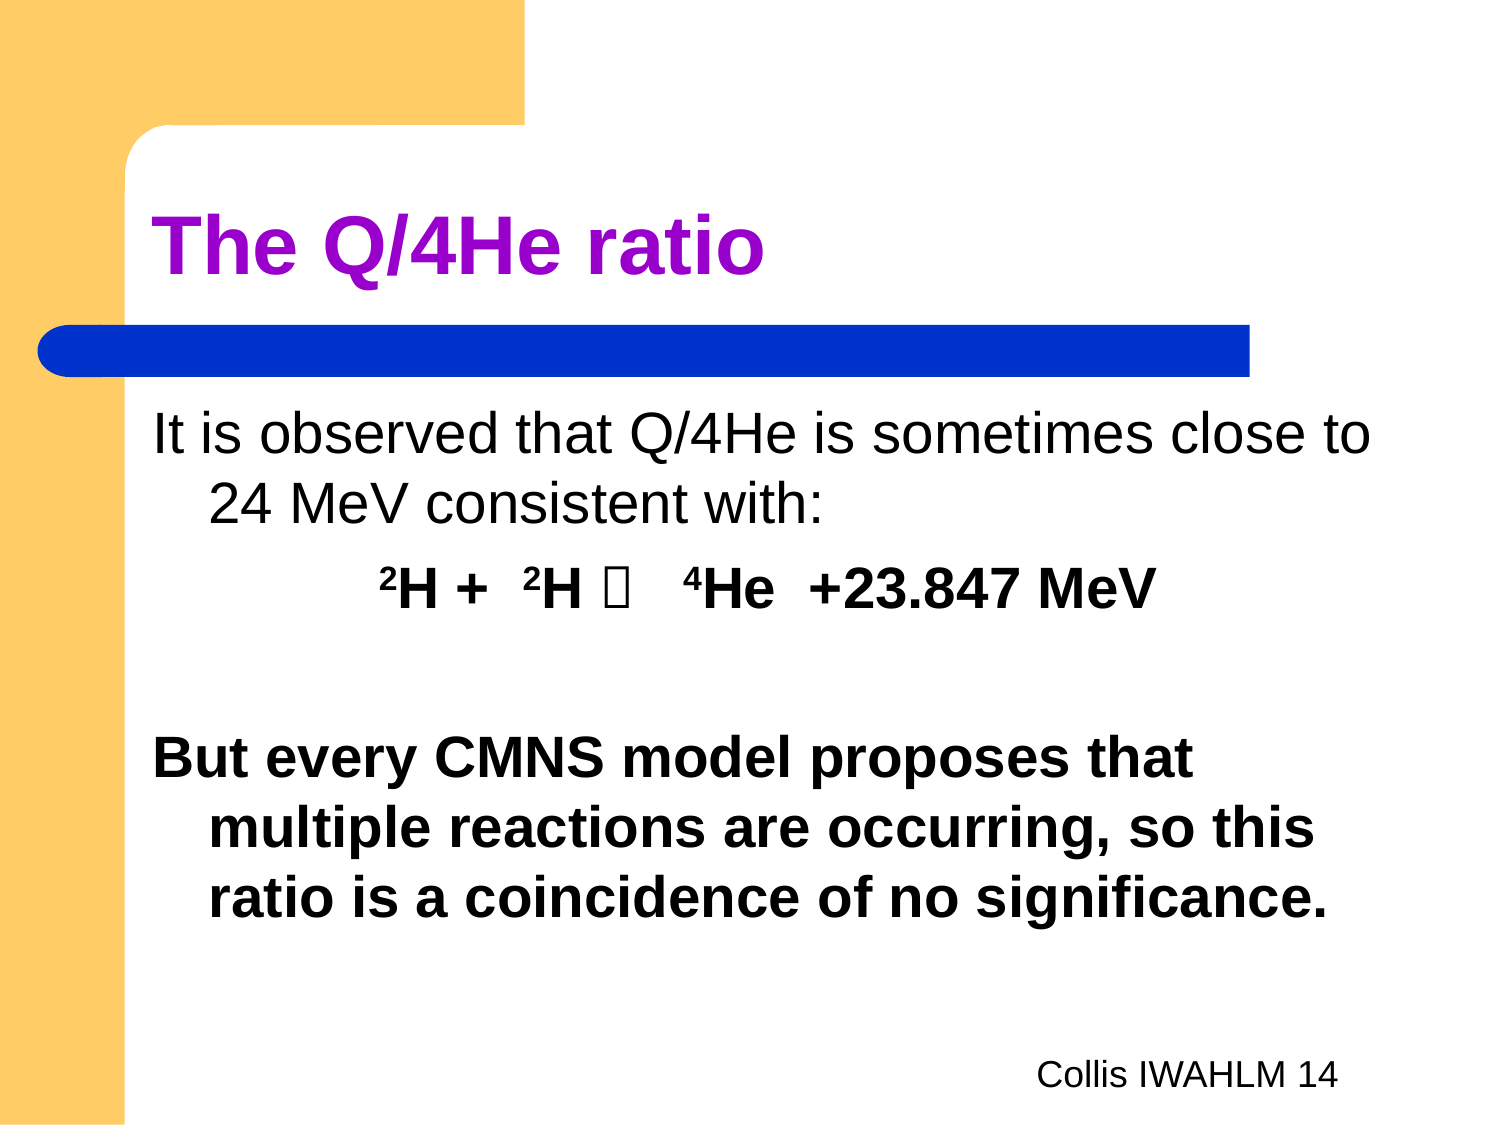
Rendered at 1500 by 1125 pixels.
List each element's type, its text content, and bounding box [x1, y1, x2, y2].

list It is observed that Q/4He is sometimes close to 24 MeV consistent with: 2H + 2H  4He +23.847 MeV But every CMNS model proposes that multiple reactions are occurring, so this ratio is a coincidence of no significance. [137, 387, 1400, 999]
title The Q/4He ratio [136, 136, 1413, 301]
footer Collis IWAHLM 14 [949, 1024, 1426, 1103]
